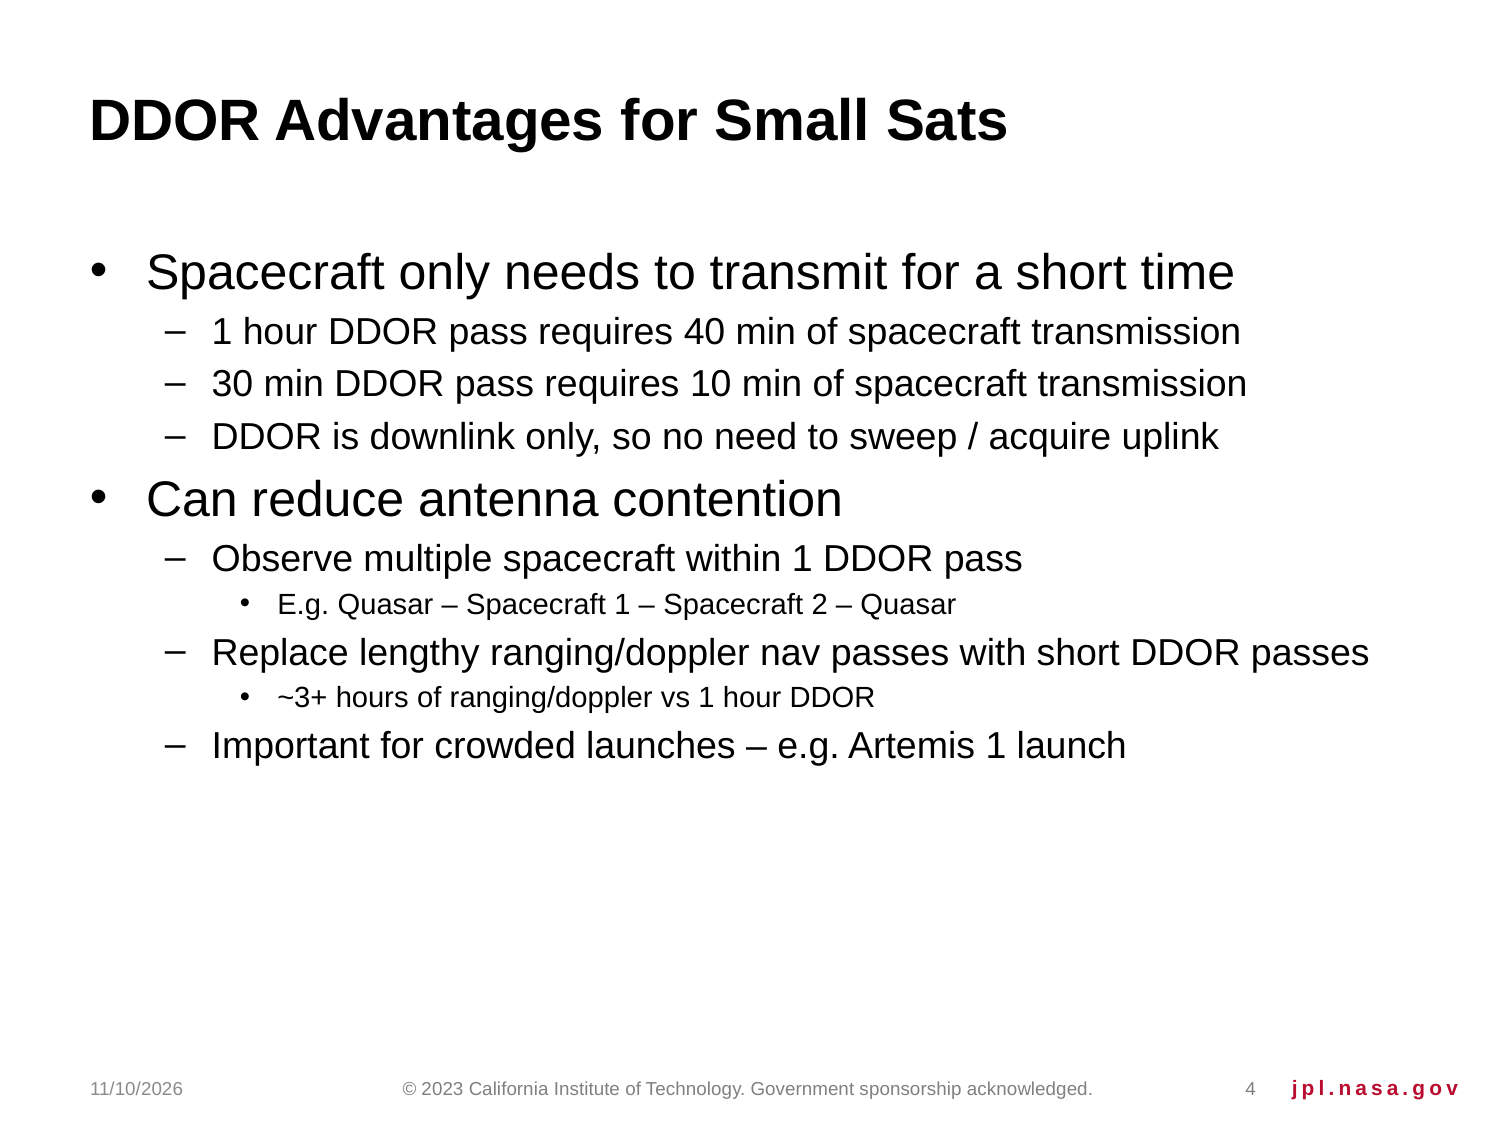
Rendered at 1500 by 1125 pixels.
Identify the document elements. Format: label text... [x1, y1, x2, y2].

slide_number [75, 1057, 330, 1118]
slide_number 4 [1172, 1057, 1271, 1118]
title DDOR Advantages for Small Sats [74, 74, 1425, 146]
list Spacecraft only needs to transmit for a short time 1 hour DDOR pass requires 40 min of spacecraft transmission 30 min DDOR pass requires 10 min of spacecraft transmission DDOR is downlink only, so no need to sweep / acquire uplink Can reduce antenna contention Observe multiple spacecraft within 1 DDOR pass E.g. Quasar – Spacecraft 1 – Spacecraft 2 – Quasar Replace lengthy ranging/doppler nav passes with short DDOR passes ~3+ hours of ranging/doppler vs 1 hour DDOR Important for crowded launches – e.g. Artemis 1 launch [75, 231, 1429, 1033]
footer © 2023 California Institute of Technology. Government sponsorship acknowledged. [349, 1057, 1151, 1118]
